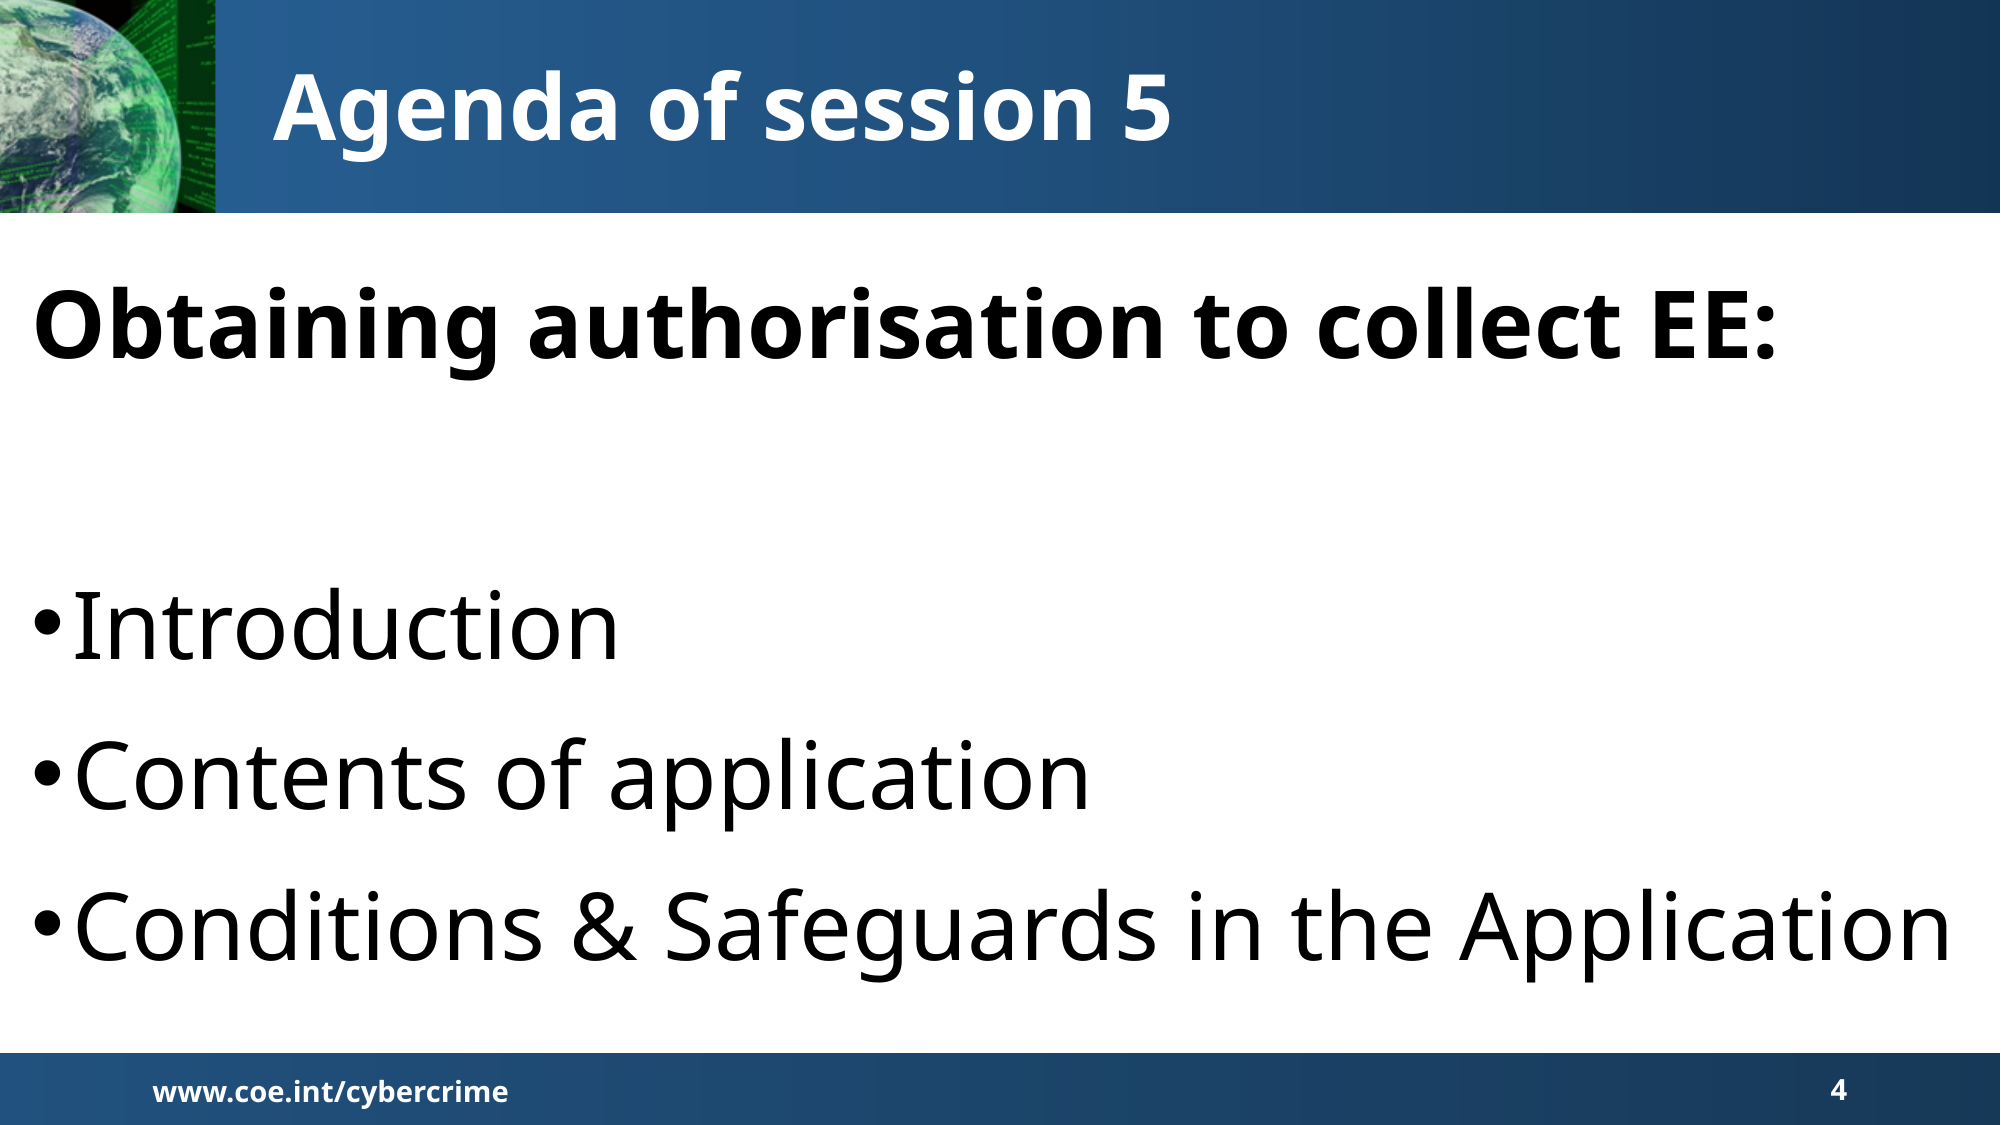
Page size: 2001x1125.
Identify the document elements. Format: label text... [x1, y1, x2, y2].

slide_number www.coe.int/cybercrime [137, 1061, 588, 1121]
slide_number 4 [1412, 1061, 1863, 1121]
list Obtaining authorisation to collect EE: Introduction Contents of application Conditions & Safeguards in the Application [16, 234, 1976, 1034]
title Agenda of session 5 [258, 39, 1976, 183]
picture [0, 0, 2000, 213]
